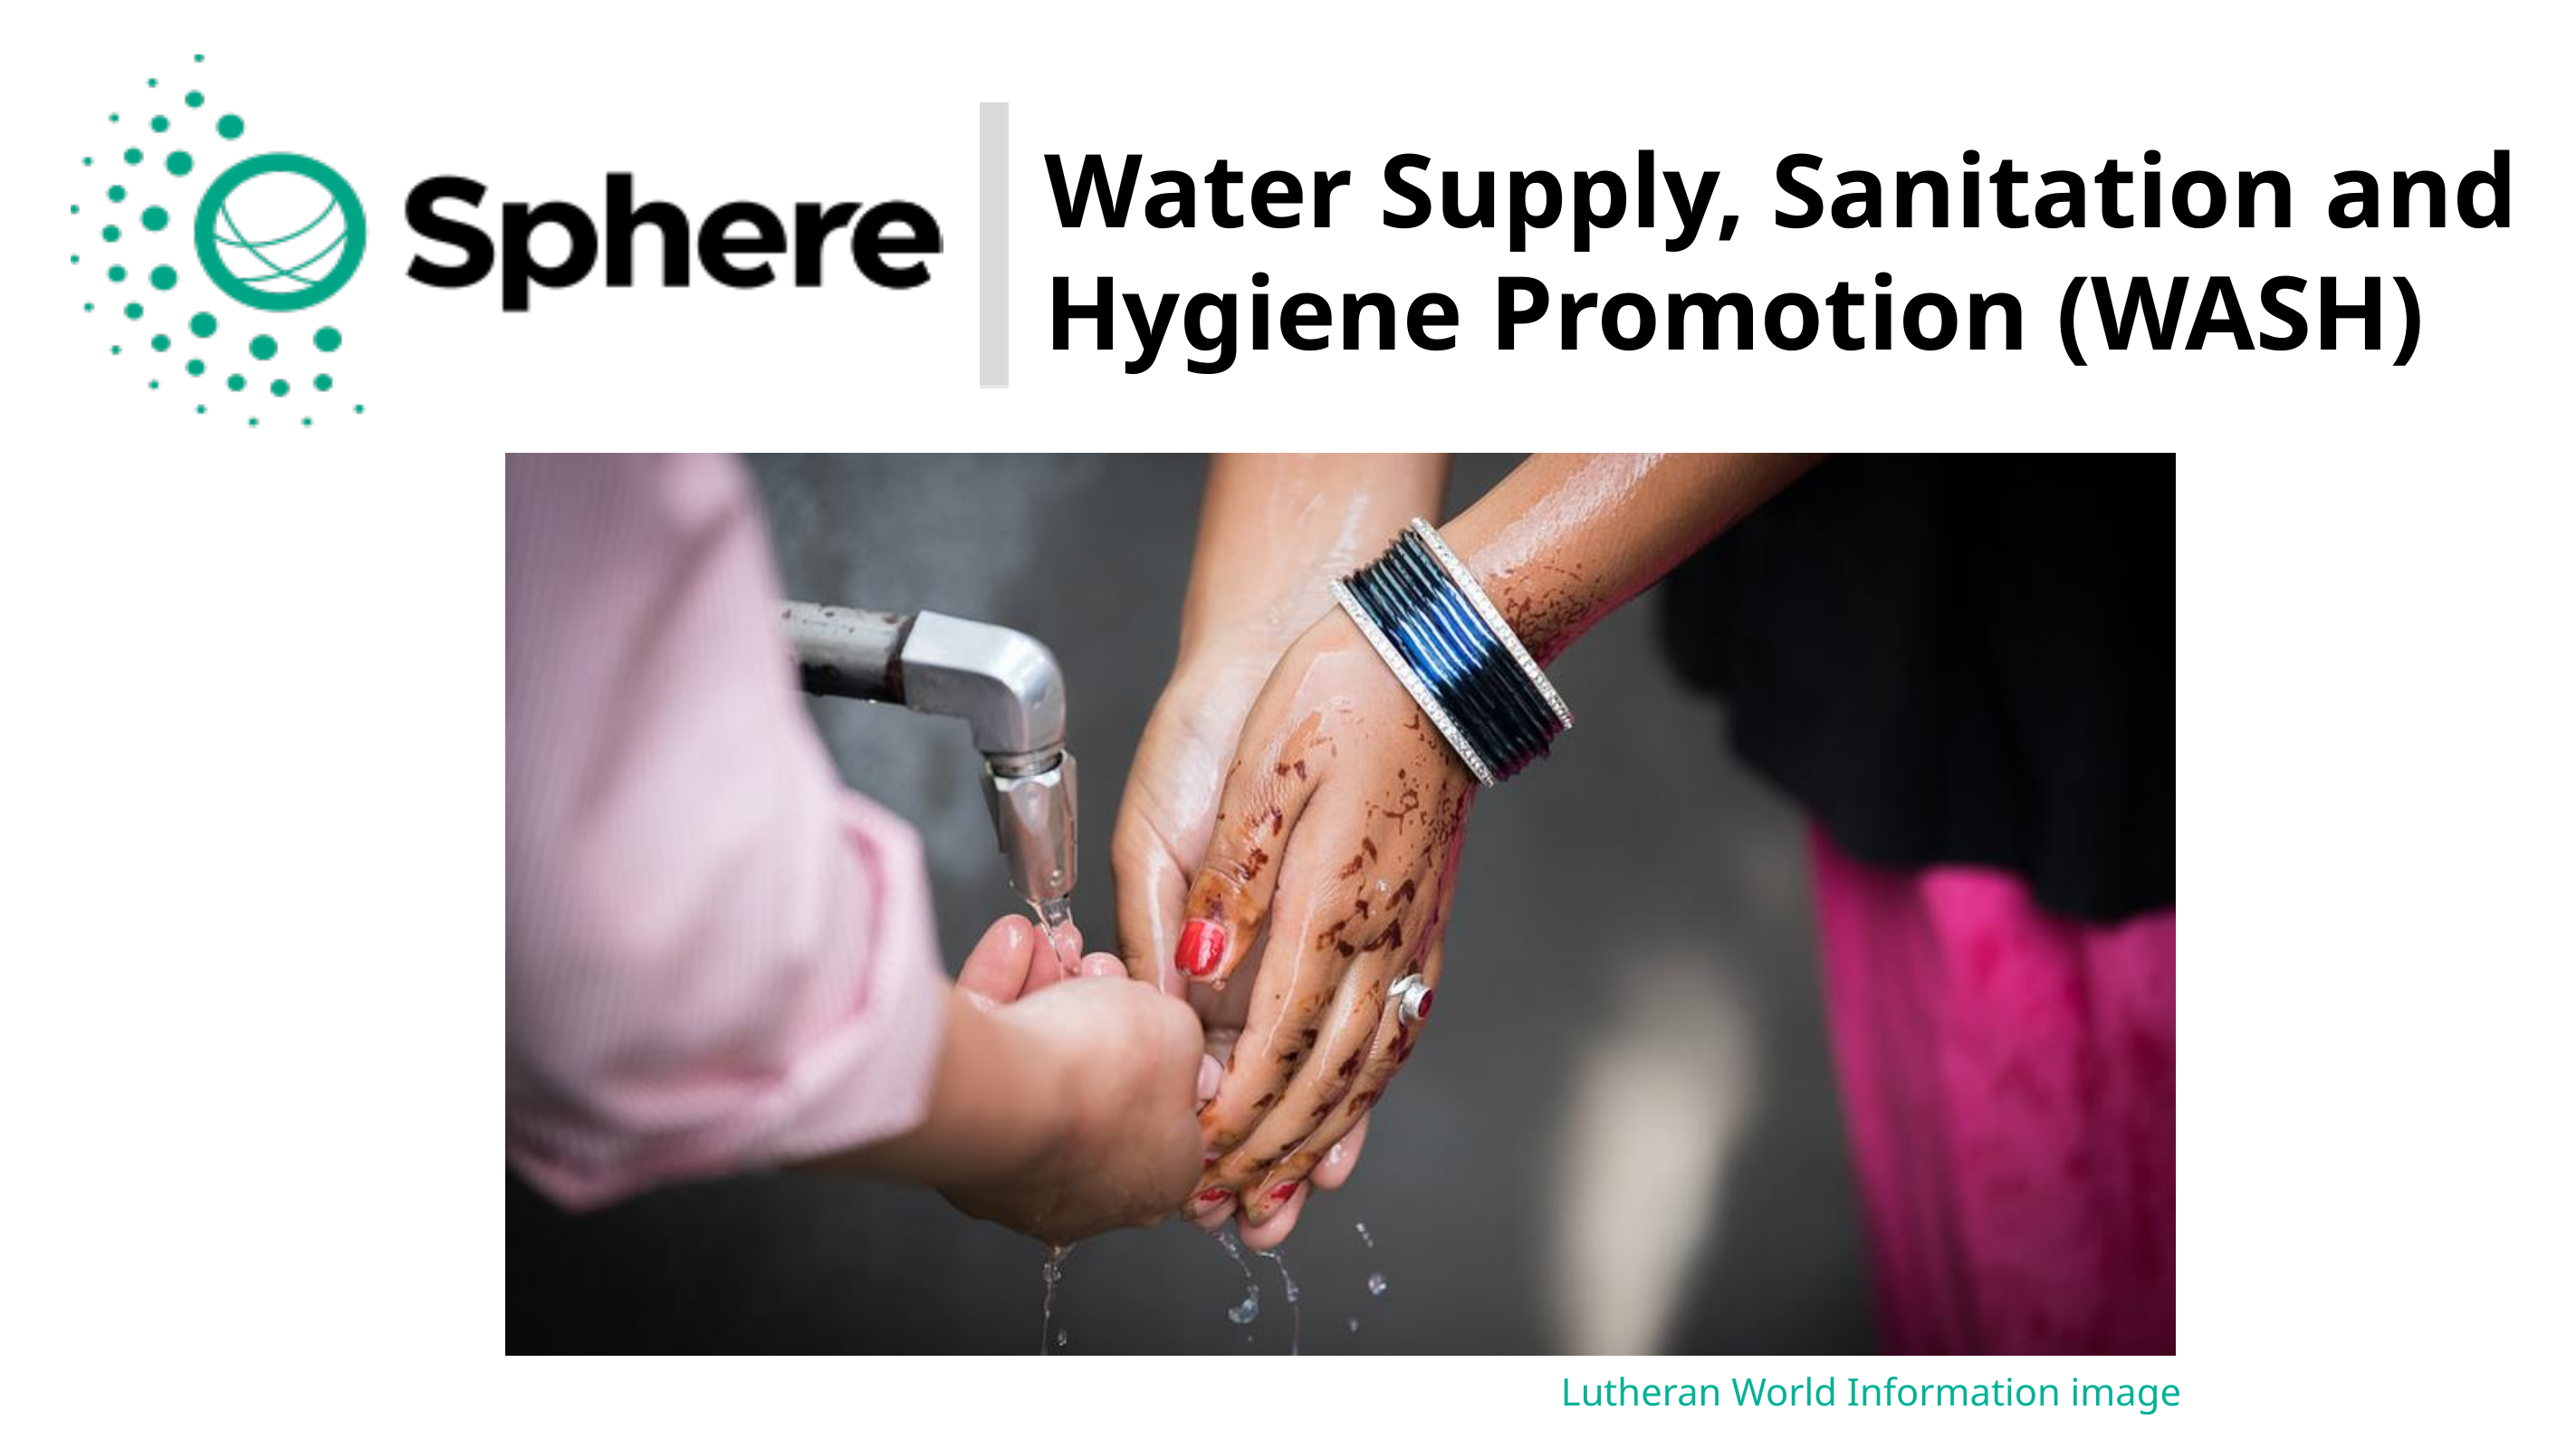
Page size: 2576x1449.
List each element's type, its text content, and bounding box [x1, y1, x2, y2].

picture [980, 102, 1009, 389]
title Water Supply, Sanitation and Hygiene Promotion (WASH) [1037, 118, 2542, 355]
text_box Lutheran World Information image [1553, 1360, 2189, 1422]
picture [505, 453, 2176, 1357]
picture [71, 54, 943, 428]
